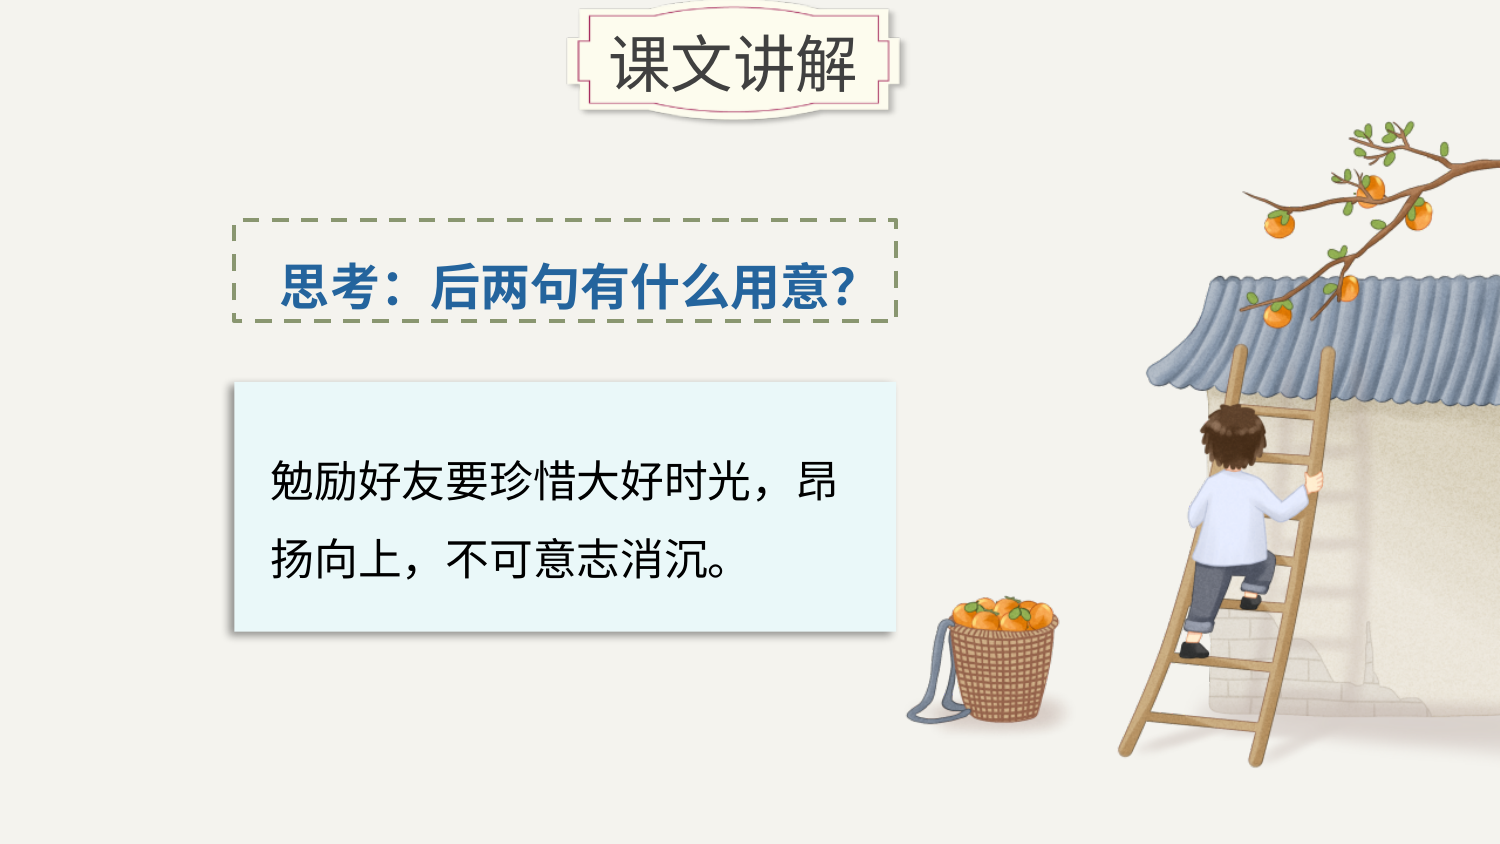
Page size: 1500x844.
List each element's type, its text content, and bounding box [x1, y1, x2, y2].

text_box 思考：后两句有什么用意？ [234, 220, 749, 322]
picture [555, 0, 1500, 831]
text_box [233, 381, 749, 633]
text_box 勉励好友要珍惜大好时光，昂扬向上，不可意志消沉。 [259, 421, 749, 591]
